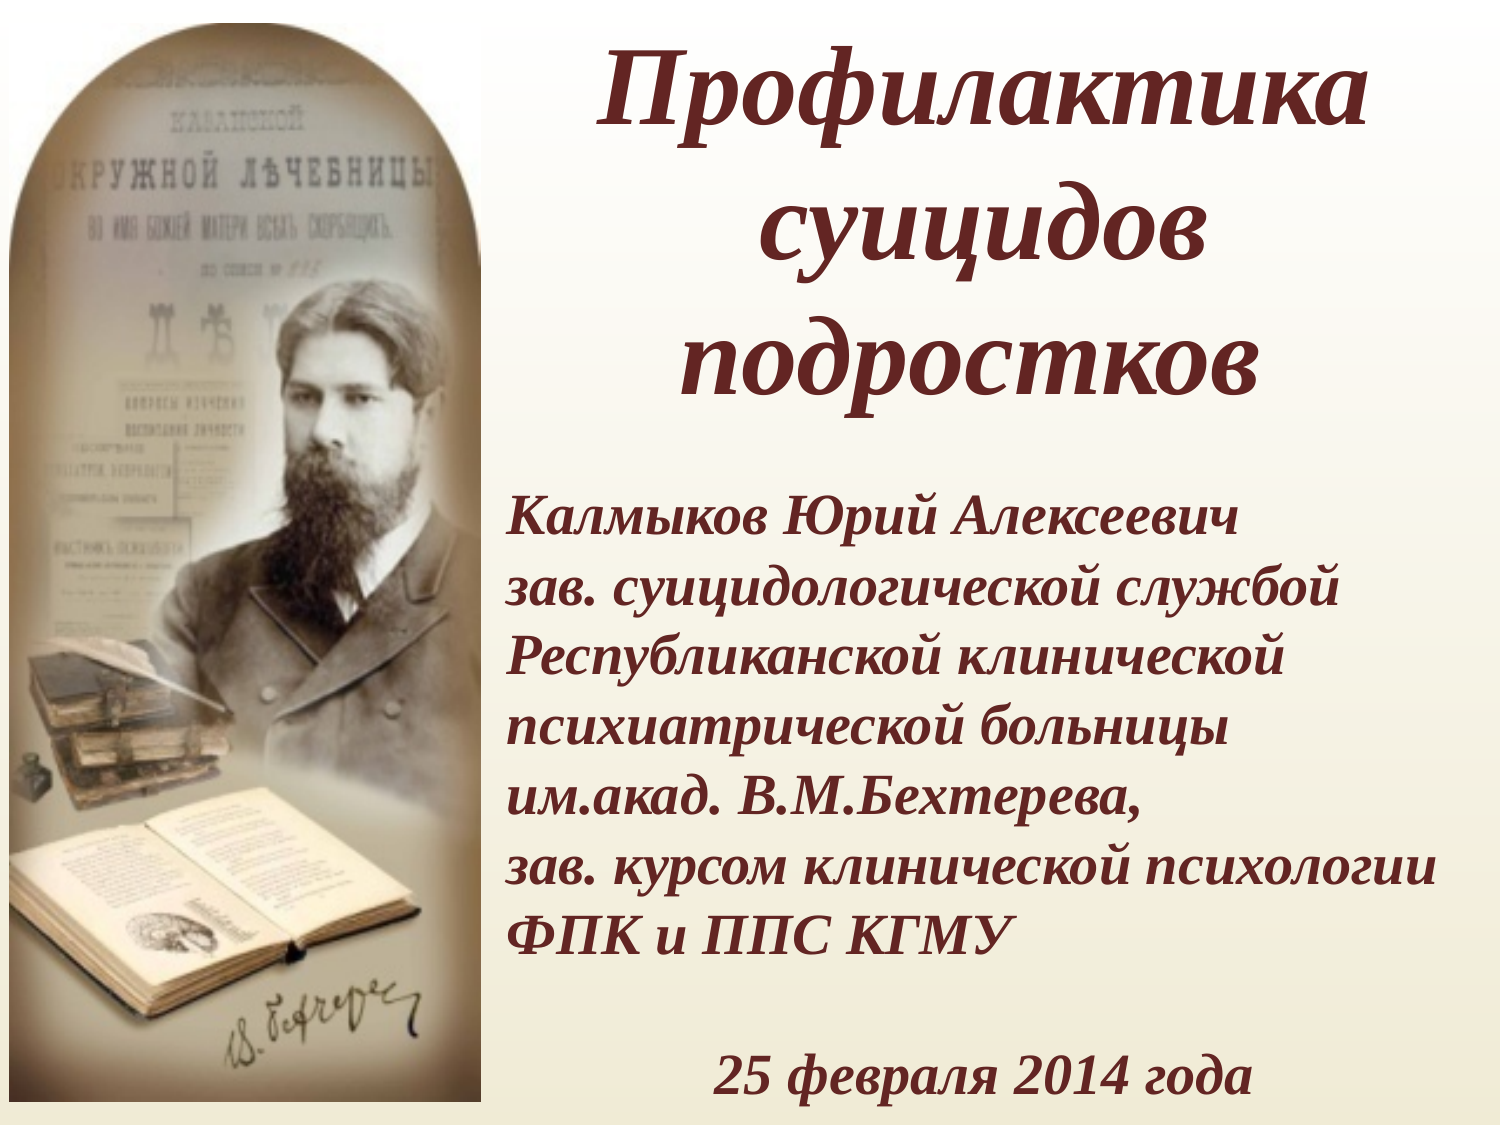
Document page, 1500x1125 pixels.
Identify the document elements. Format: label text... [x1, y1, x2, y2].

picture [9, 23, 481, 1102]
text_box Профилактика суицидов подростков Калмыков Юрий Алексеевич зав. суицидологической службой Республиканской клинической психиатрической больницы им.акад. В.М.Бехтерева, зав. курсом клинической психологии ФПК и ППС КГМУ 25 февраля 2014 года [492, 4, 1477, 1125]
